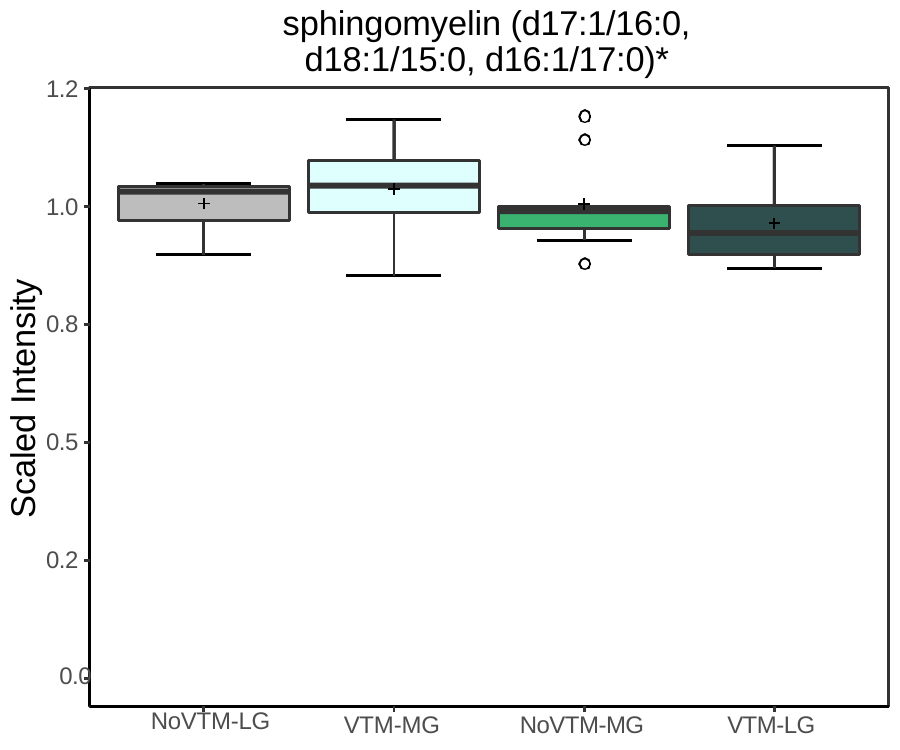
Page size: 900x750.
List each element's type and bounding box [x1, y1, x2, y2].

footer [57, 661, 95, 750]
text_box [1, 274, 82, 521]
text_box [44, 71, 82, 102]
slide_number [148, 713, 288, 750]
text_box [44, 188, 82, 220]
text_box [44, 542, 82, 574]
title [130, 0, 770, 86]
text_box [83, 86, 891, 738]
